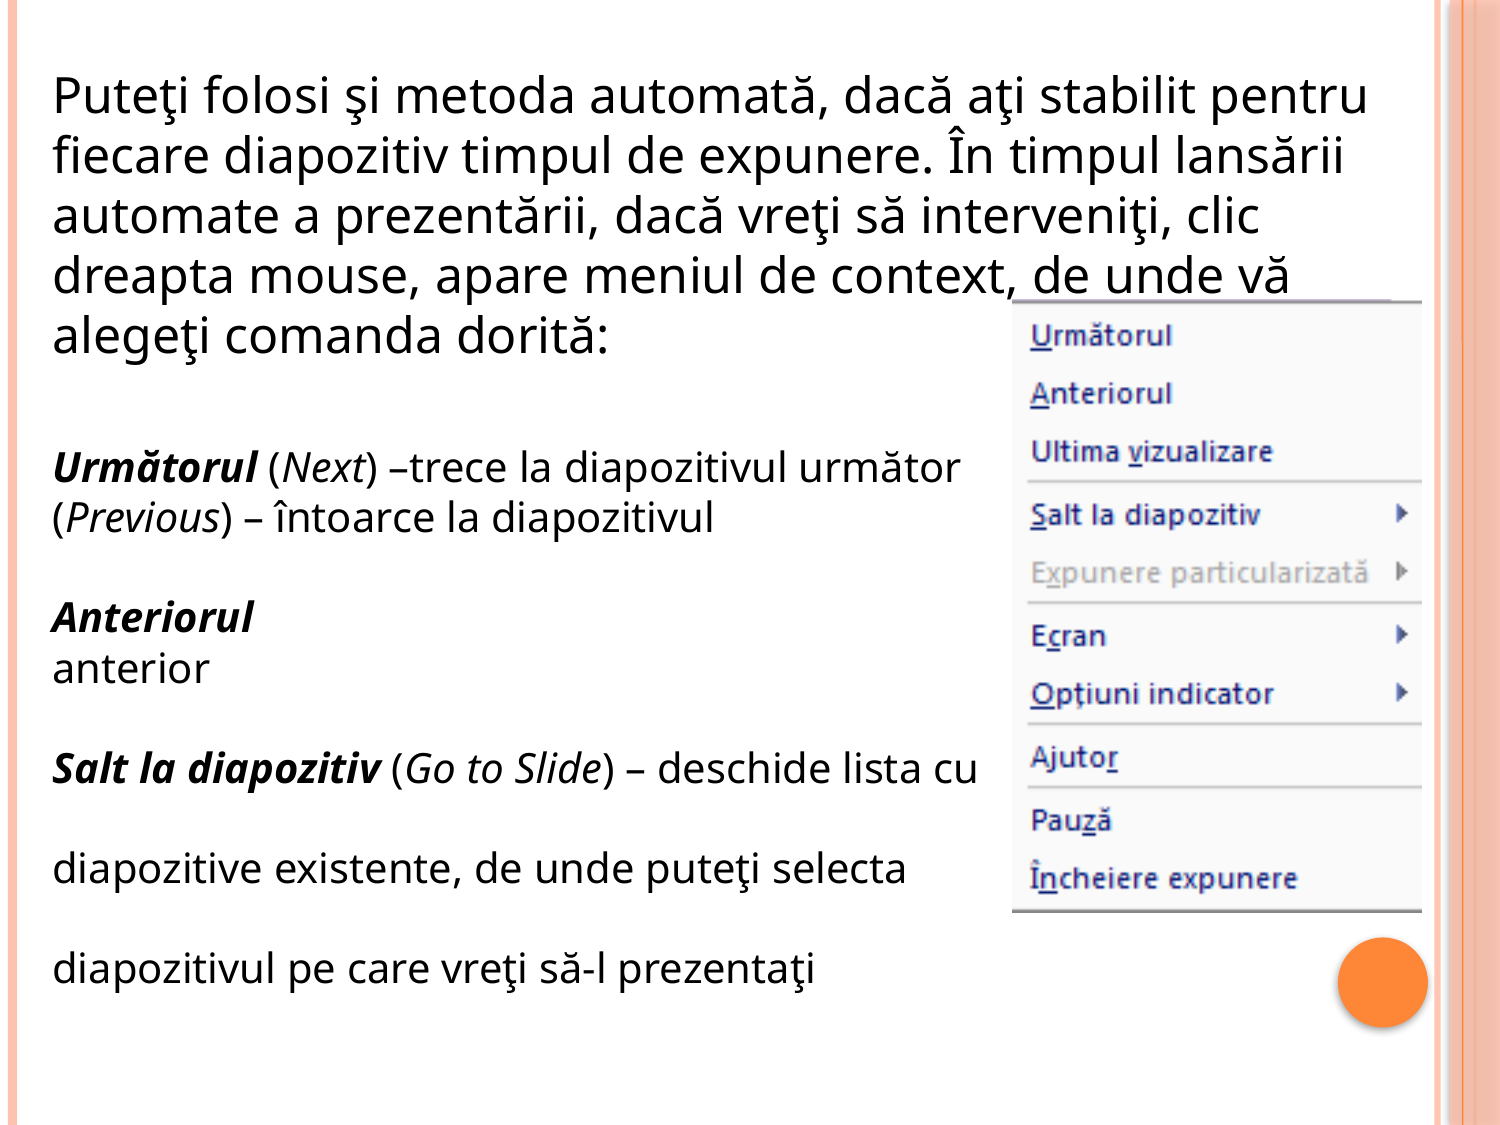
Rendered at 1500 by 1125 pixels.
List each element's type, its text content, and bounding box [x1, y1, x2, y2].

text_box Puteţi folosi şi metoda automată, dacă aţi stabilit pentru fiecare diapozitiv timpul de expunere. În timpul lansării automate a prezentării, dacă vreţi să interveniţi, clic dreapta mouse, apare meniul de context, de unde vă alegeţi comanda dorită: [37, 55, 1450, 371]
text_box Următorul (Next) –trece la diapozitivul următor (Previous) – întoarce la diapozitivul Anteriorul anterior Salt la diapozitiv (Go to Slide) – deschide lista cu diapozitive existente, de unde puteţi selecta diapozitivul pe care vreţi să-l prezentaţi [37, 383, 1038, 1049]
picture [1011, 299, 1423, 913]
